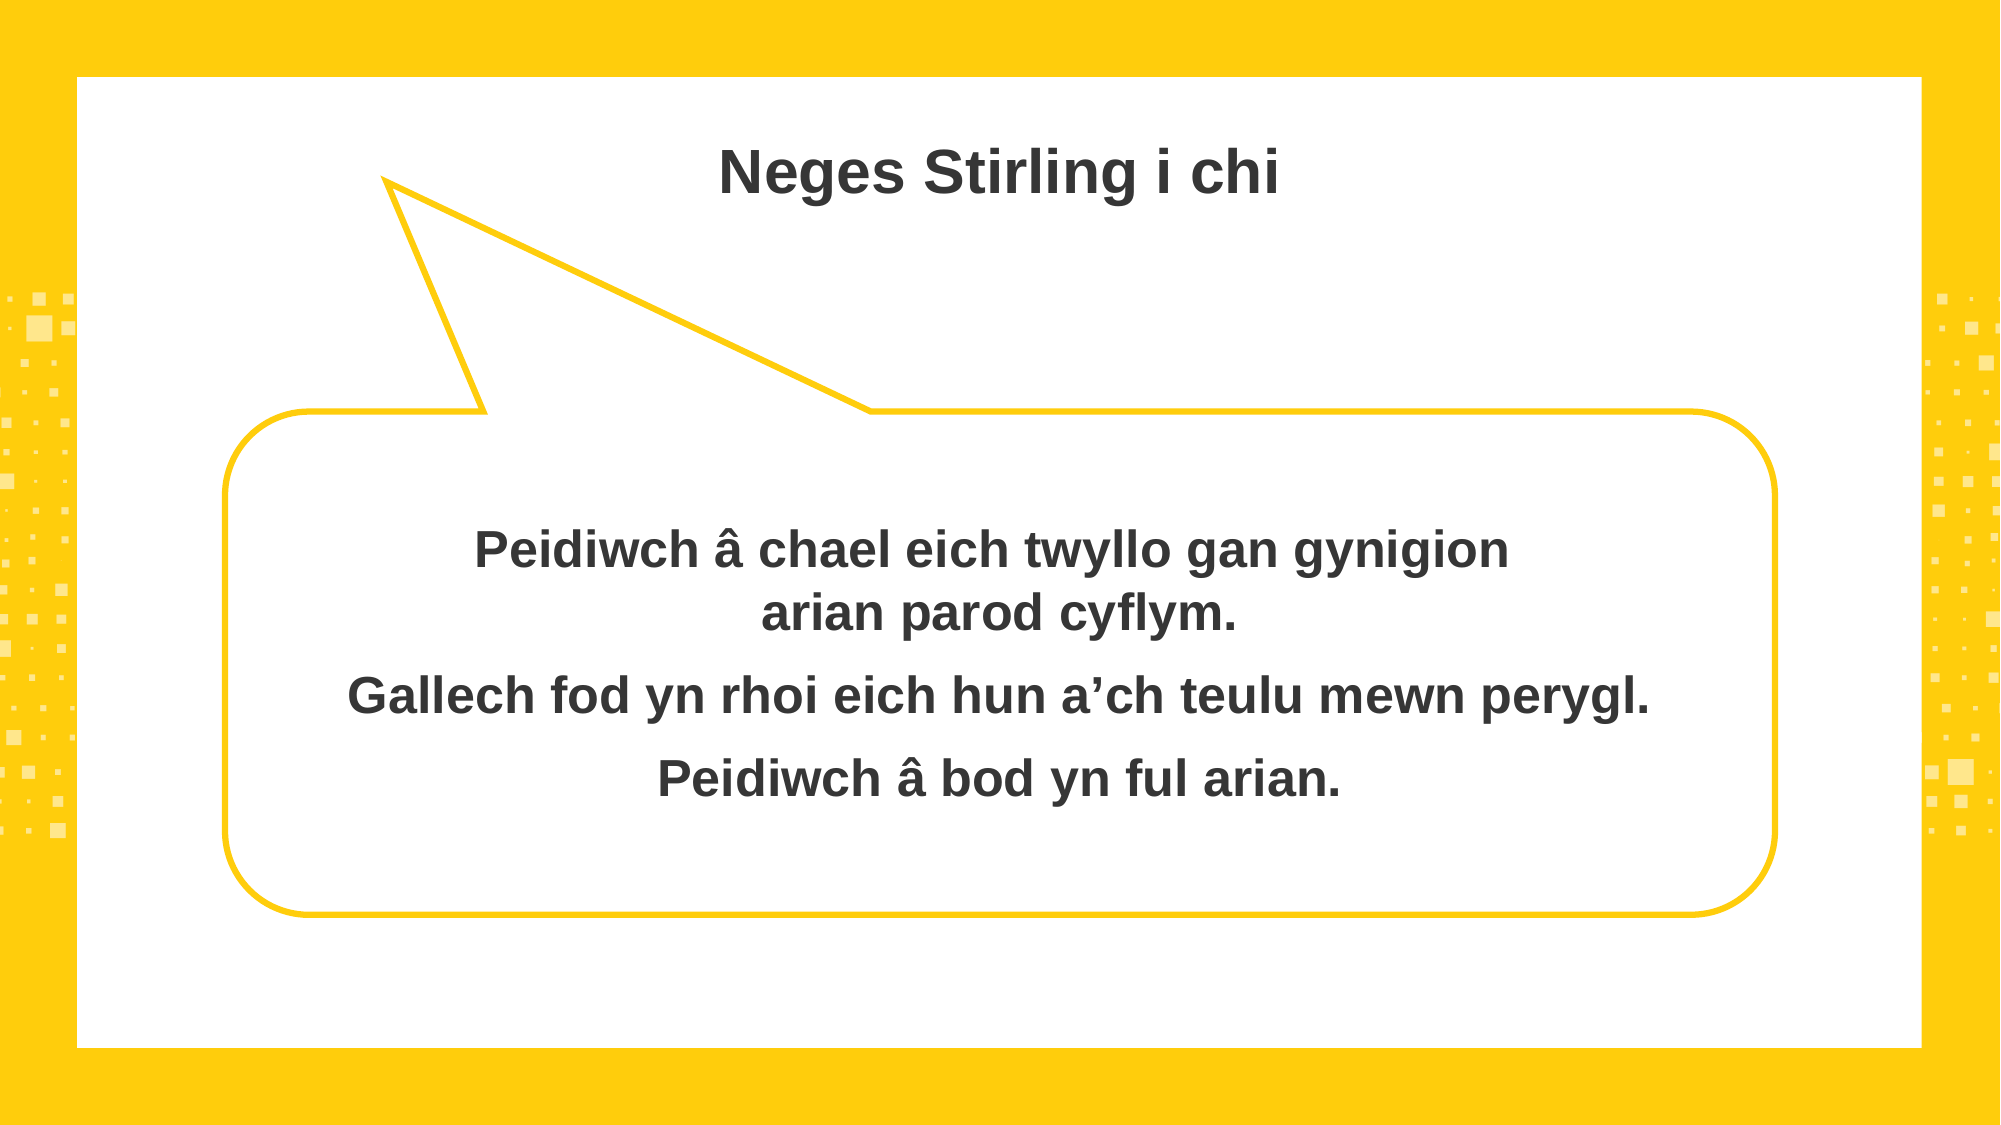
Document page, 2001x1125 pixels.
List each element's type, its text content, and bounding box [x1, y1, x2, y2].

text_box Peidiwch â chael eich twyllo gan gynigion arian parod cyflym. Gallech fod yn rhoi eich hun a’ch teulu mewn perygl. Peidiwch â bod yn ful arian. [225, 508, 1775, 815]
title Neges Stirling i chi [0, 123, 2000, 327]
text_box [223, 327, 1777, 916]
